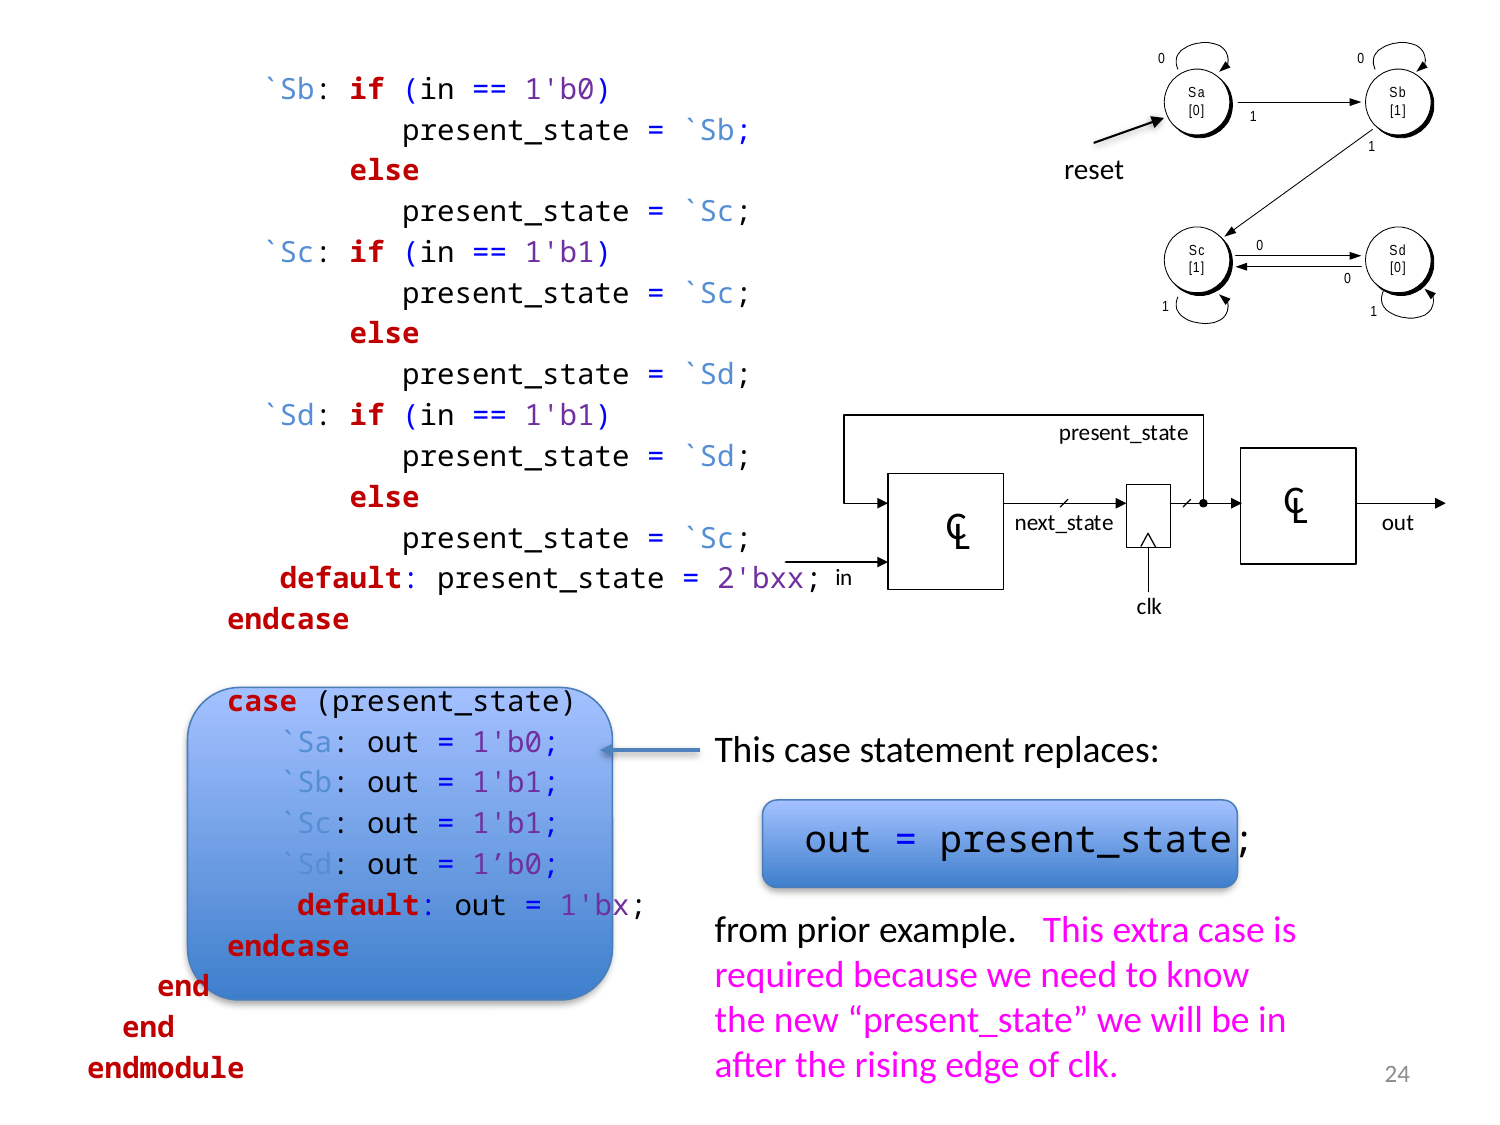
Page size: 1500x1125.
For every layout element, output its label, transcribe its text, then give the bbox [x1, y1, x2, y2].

slide_number 24 [1323, 1042, 1425, 1103]
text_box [187, 687, 1319, 1125]
list `Sb: if (in == 1'b0) present_state = `Sb; else present_state = `Sc; `Sc: if (in == 1'b1) present_state = `Sc; else present_state = `Sd; `Sd: if (in == 1'b1) present_state = `Sd; else present_state = `Sc; default: present_state = 2'bxx; endcase case (present_state) `Sa: out = 1'b0; `Sb: out = 1'b1; `Sc: out = 1'b1; `Sd: out = 1’b0; default: out = 1'bx; endcase end end endmodule [72, 62, 1423, 1000]
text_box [1093, 117, 1165, 144]
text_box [1140, 36, 1440, 329]
picture [782, 410, 1446, 634]
text_box reset [1049, 142, 1135, 193]
